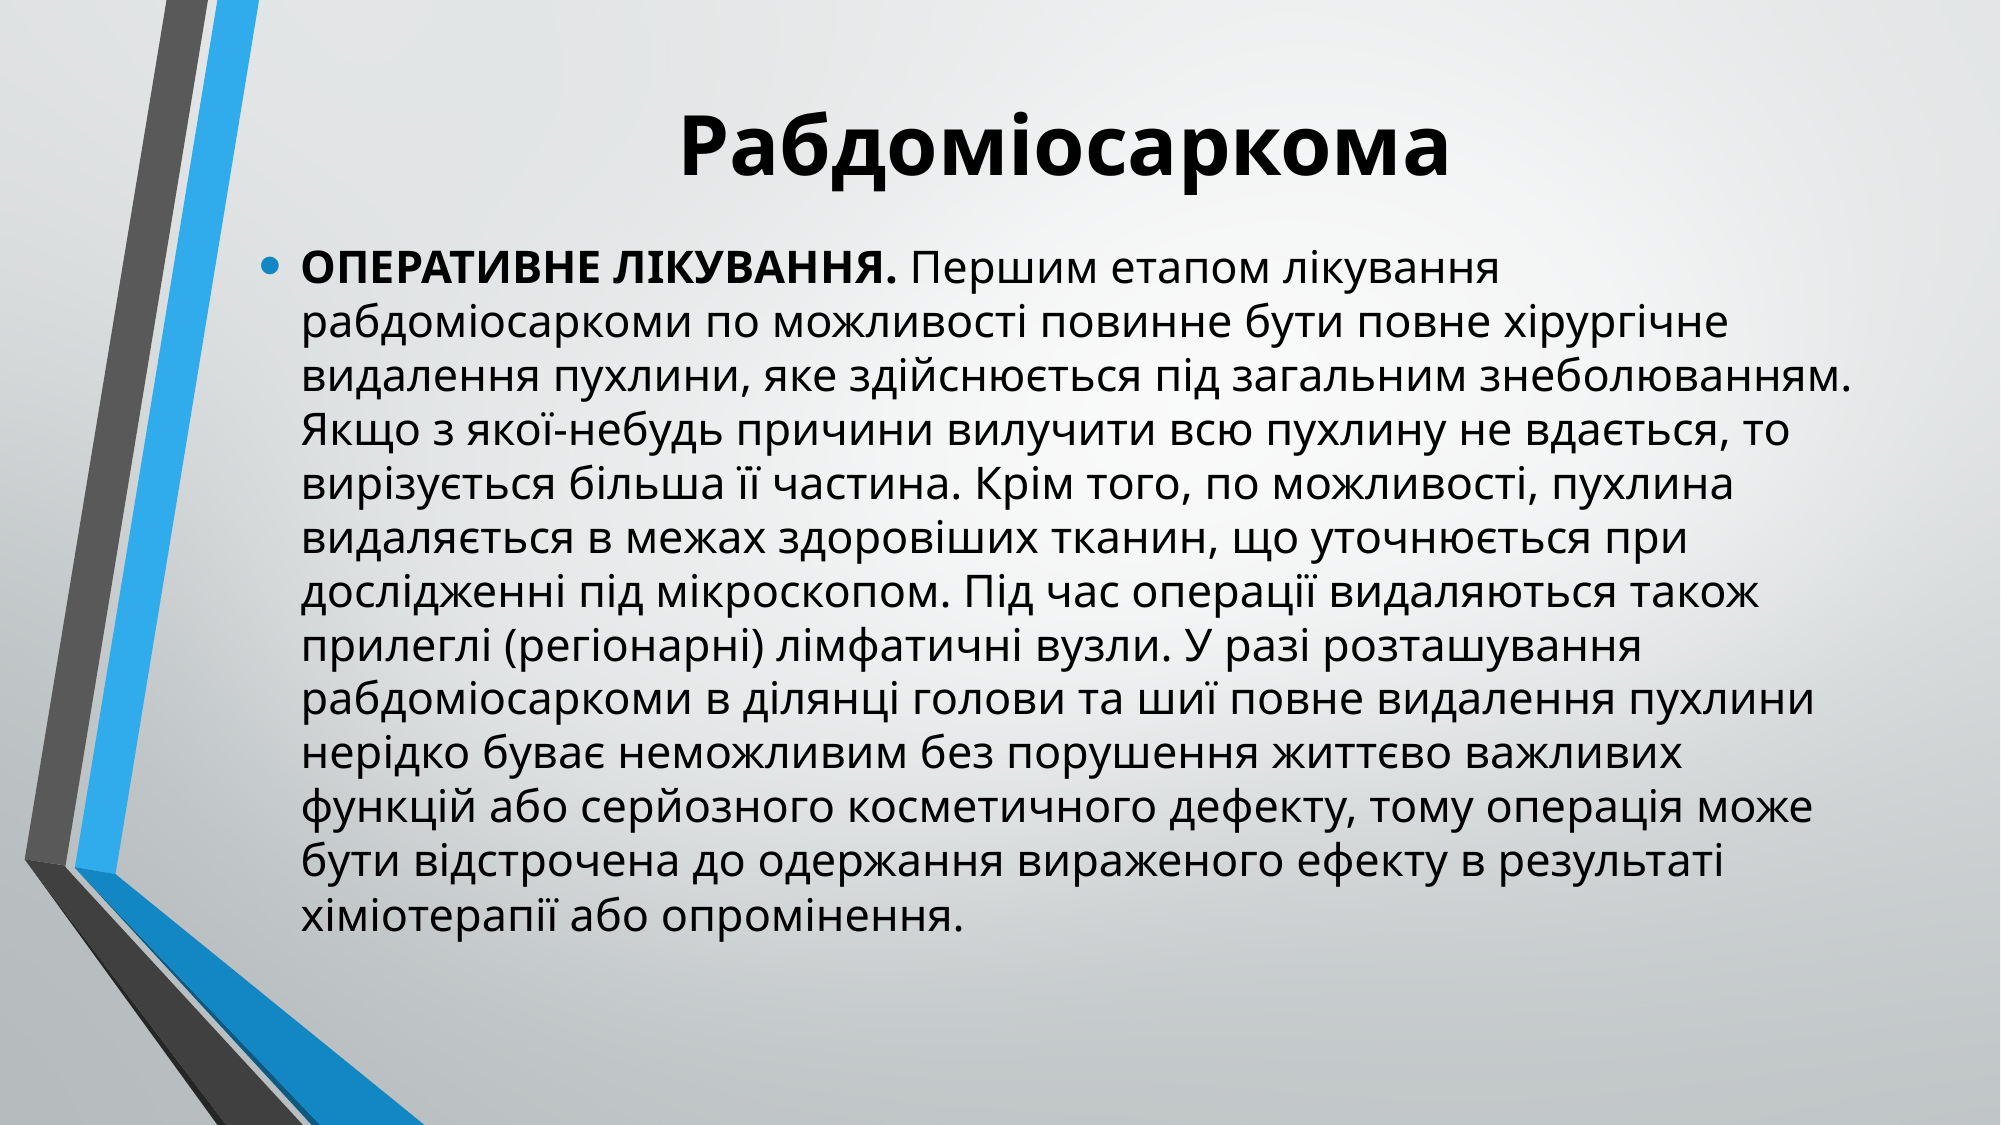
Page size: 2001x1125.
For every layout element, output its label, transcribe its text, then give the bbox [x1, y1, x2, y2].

title Рабдоміосаркома [243, 55, 1887, 228]
list ОПЕРАТИВНЕ ЛІКУВАННЯ. Першим етапом лікування рабдоміосаркоми по можливості повинне бути повне хірургічне видалення пухлини, яке здійснюється під загальним знеболюванням. Якщо з якої-небудь причини вилучити всю пухлину не вдається, то вирізується більша її частина. Крім того, по можливості, пухлина видаляється в межах здоровіших тканин, що уточнюється при дослідженні під мікроскопом. Під час операції видаляються також прилеглі (регіонарні) лімфатичні вузли. У разі розташування рабдоміосаркоми в ділянці голови та шиї повне видалення пухлини нерідко буває неможливим без порушення життєво важливих функцій або серйозного косметичного дефекту, тому операція може бути відстрочена до одержання вираженого ефекту в результаті хіміотерапії або опромінення. [243, 228, 1887, 950]
